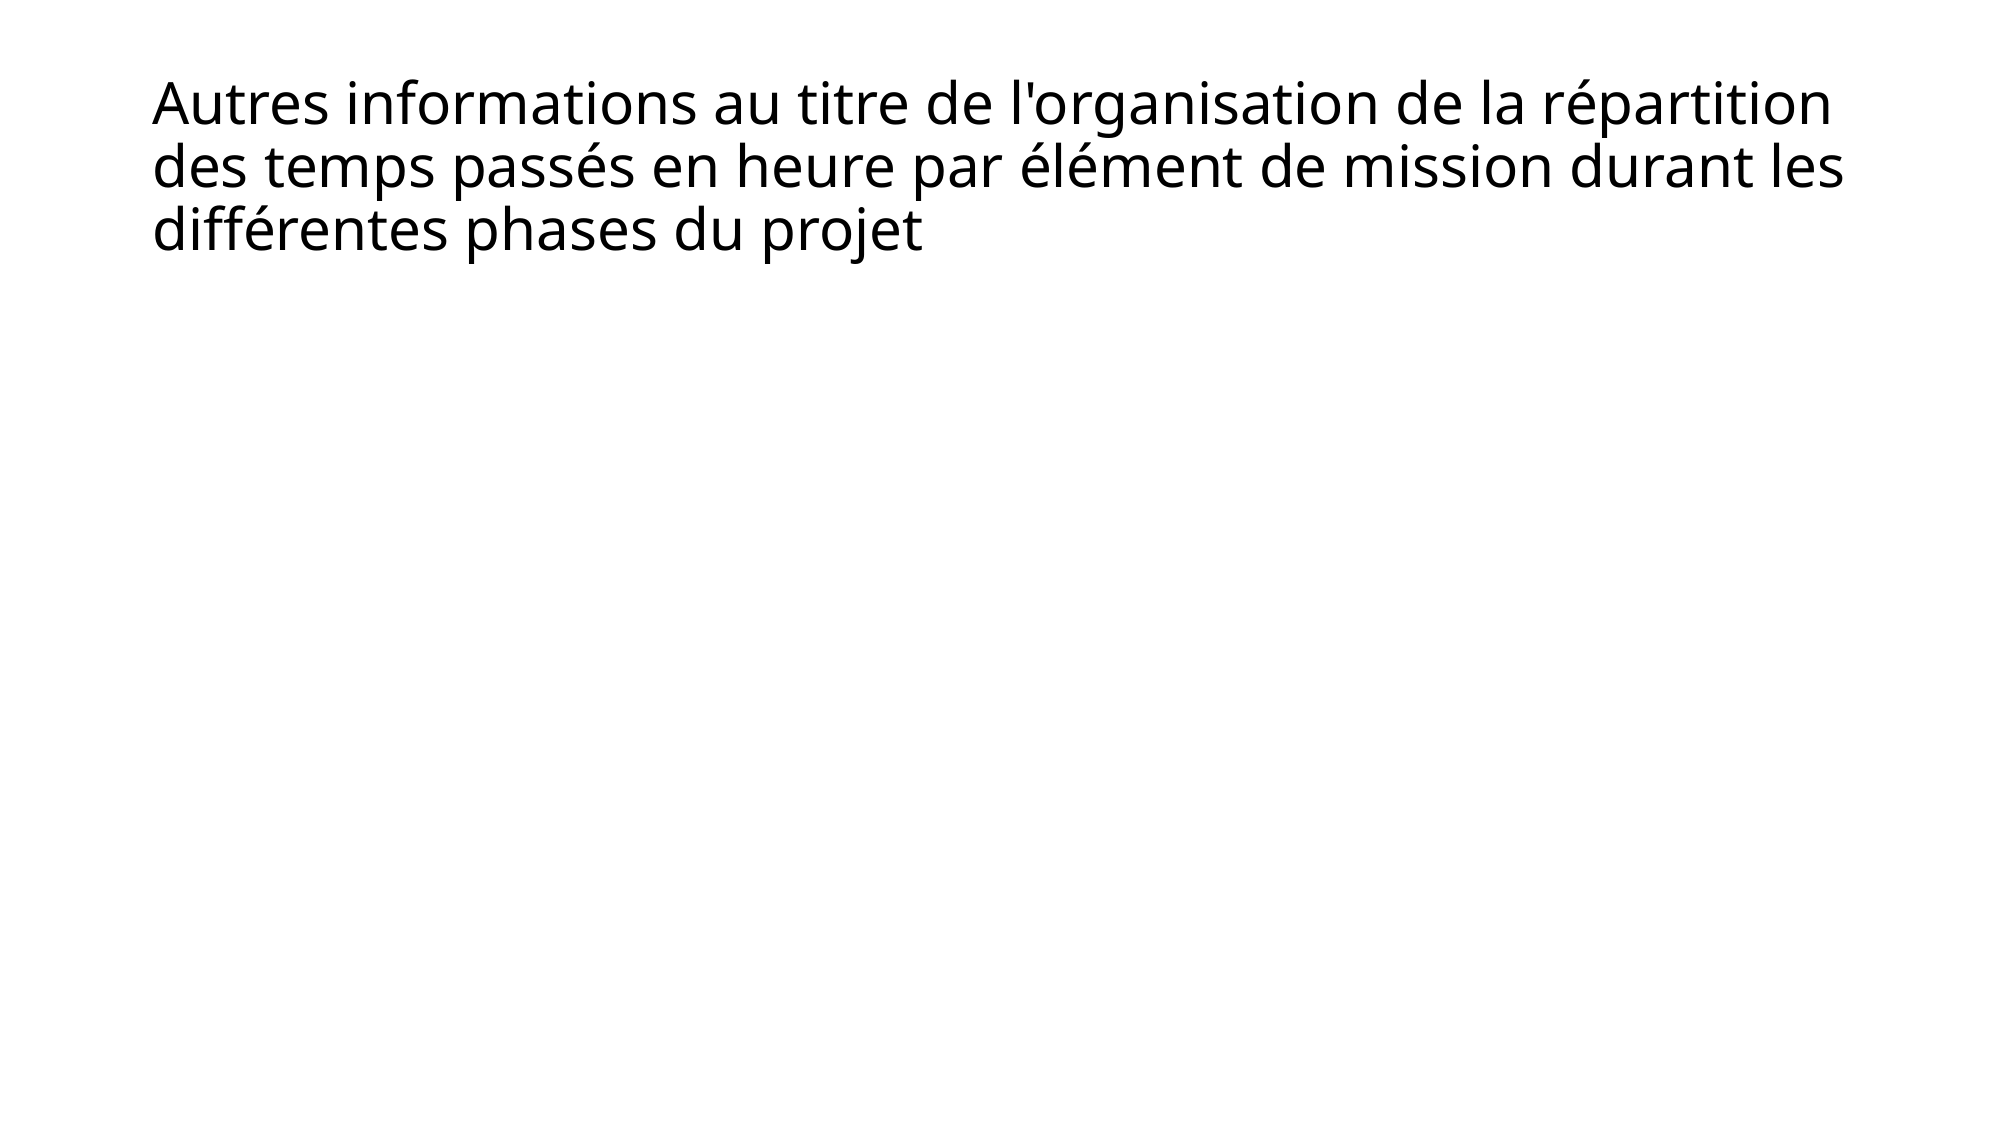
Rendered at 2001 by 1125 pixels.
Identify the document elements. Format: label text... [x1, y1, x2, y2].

title Autres informations au titre de l'organisation de la répartition des temps passés en heure par élément de mission durant les différentes phases du projet [137, 59, 1863, 278]
